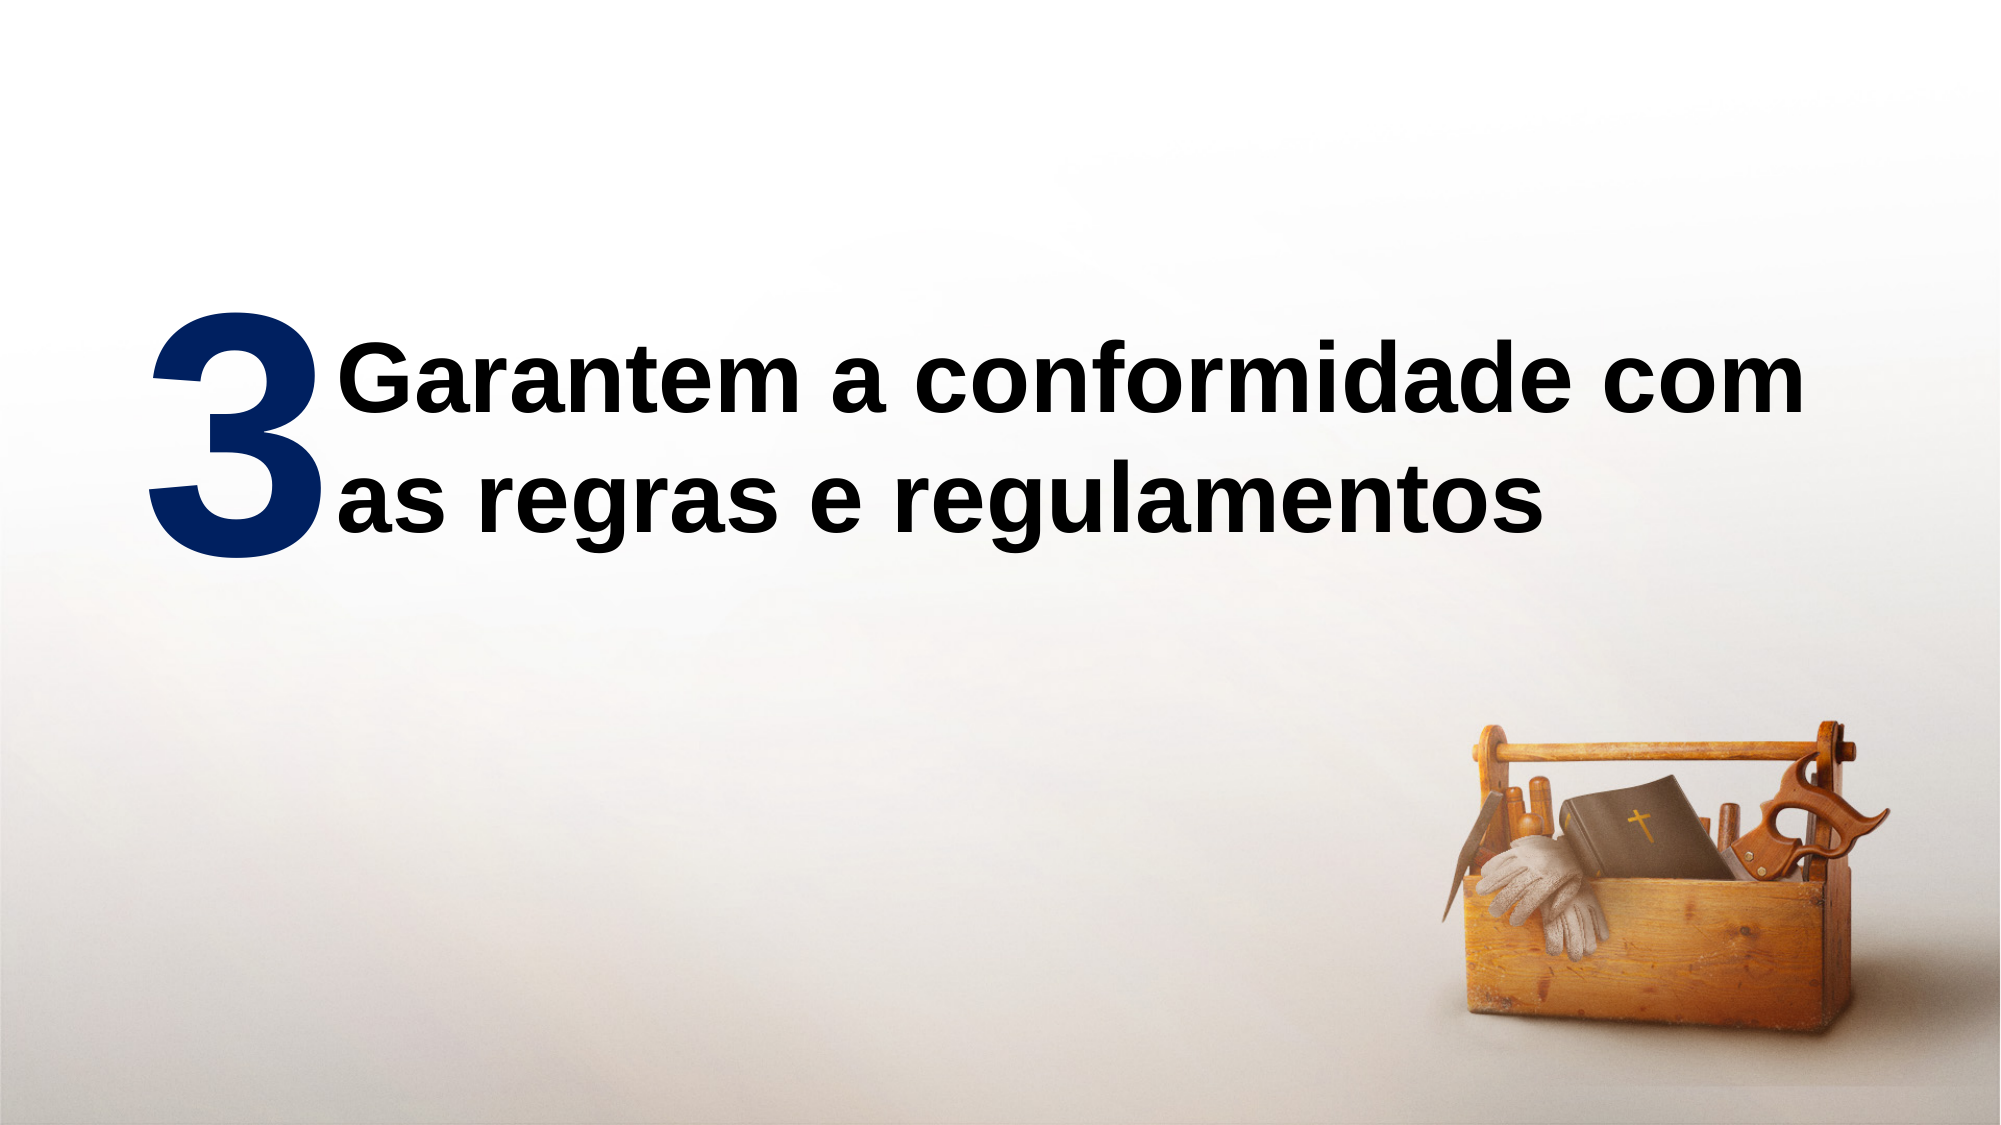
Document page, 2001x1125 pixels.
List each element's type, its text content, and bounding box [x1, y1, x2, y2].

picture [0, 0, 2001, 1125]
text_box 3 [126, 200, 343, 631]
text_box Garantem a conformidade com as regras e regulamentos [343, 304, 2000, 560]
